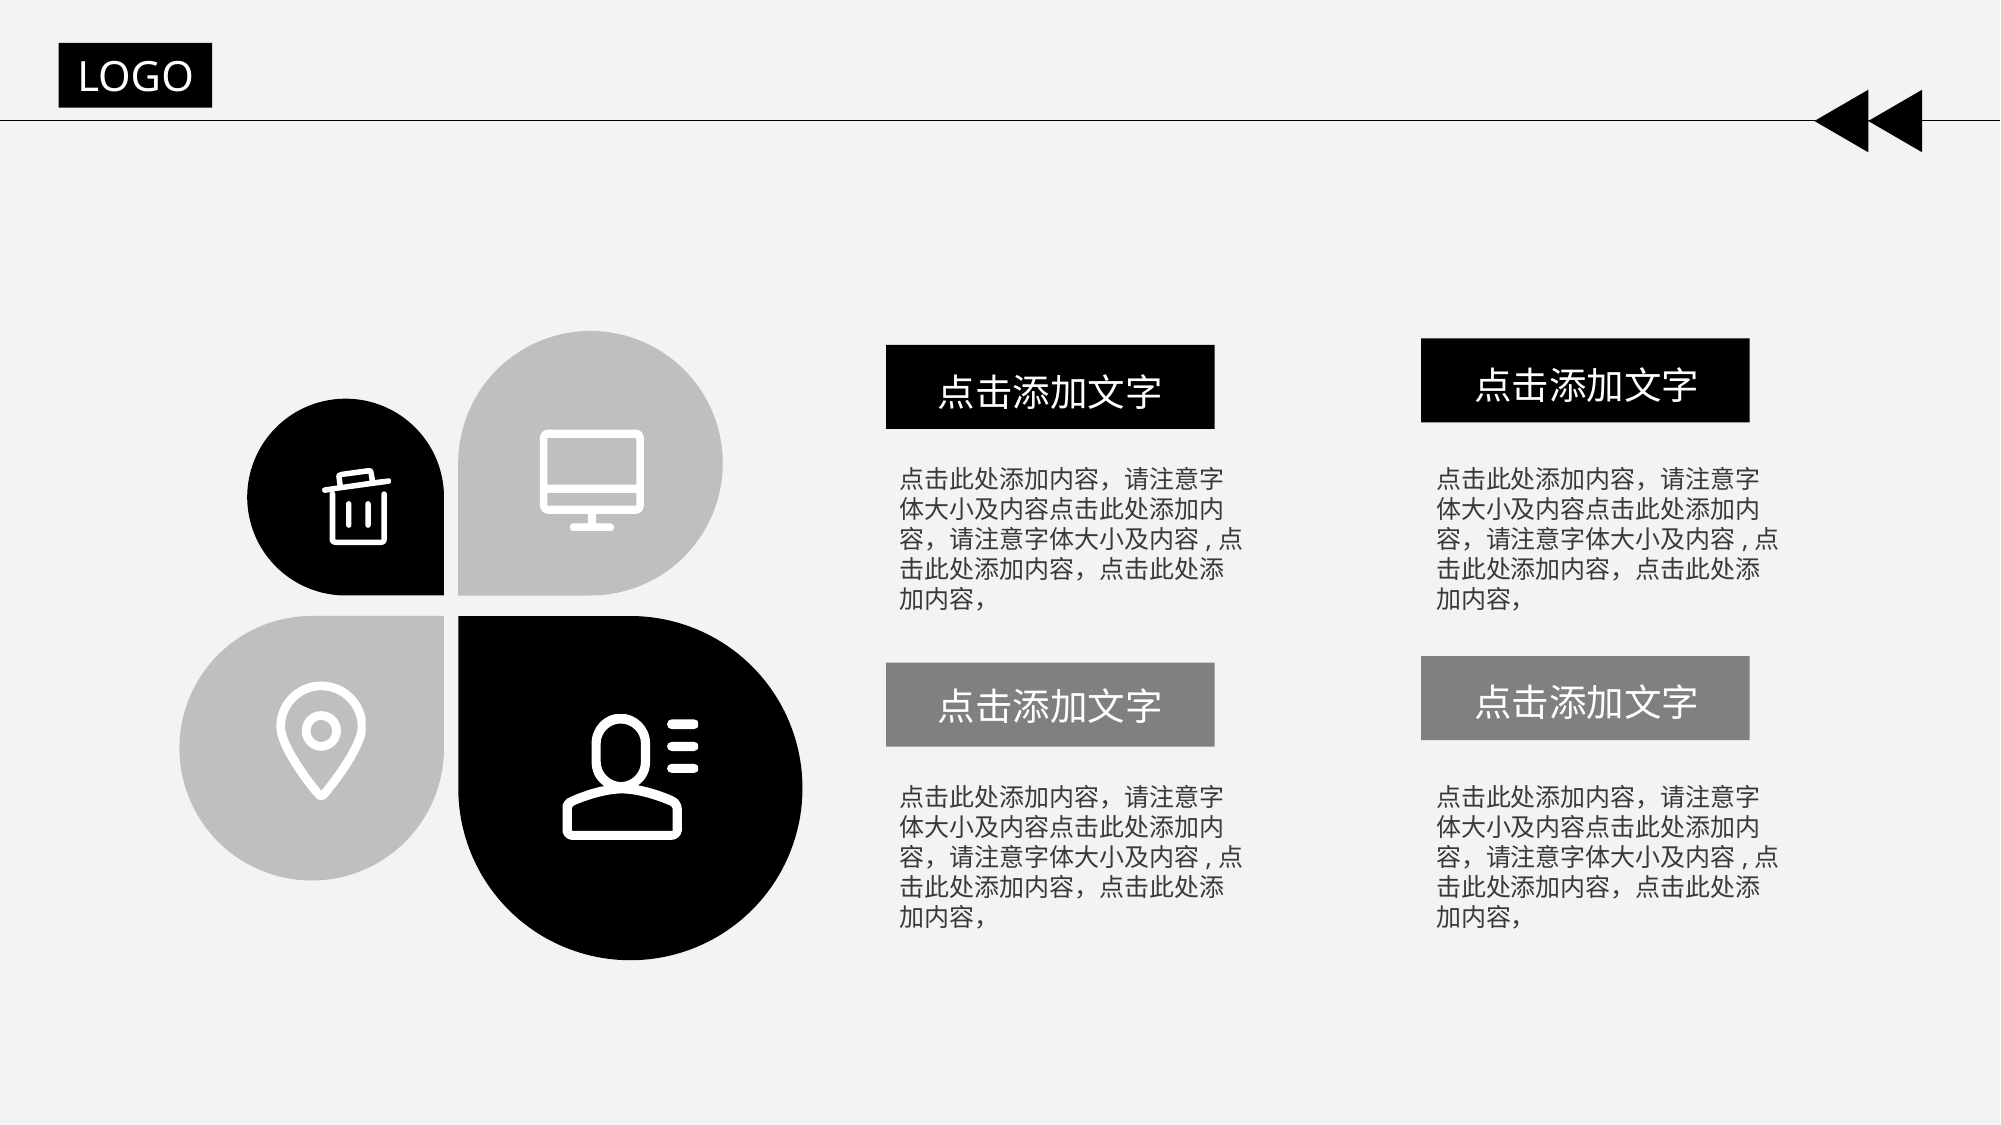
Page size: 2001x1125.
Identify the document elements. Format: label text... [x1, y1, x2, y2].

text_box 点击此处添加内容，请注意字体大小及内容点击此处添加内容，请注意字体大小及内容,点击此处添加内容，点击此处添加内容， [884, 456, 1260, 621]
text_box [457, 614, 804, 962]
text_box LOGO [58, 42, 213, 89]
text_box [885, 344, 1216, 430]
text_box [0, 89, 2000, 153]
text_box 点击添加文字 [922, 361, 1178, 422]
text_box 点击添加文字 [1459, 354, 1715, 415]
text_box 点击此处添加内容，请注意字体大小及内容点击此处添加内容，请注意字体大小及内容,点击此处添加内容，点击此处添加内容， [1421, 456, 1796, 621]
picture [0, 0, 2001, 1125]
text_box [885, 662, 1216, 748]
text_box [246, 397, 446, 597]
text_box [1420, 655, 1751, 741]
text_box [1420, 337, 1751, 423]
text_box 点击此处添加内容，请注意字体大小及内容点击此处添加内容，请注意字体大小及内容,点击此处添加内容，点击此处添加内容， [1421, 774, 1796, 939]
text_box [178, 614, 446, 882]
text_box 点击此处添加内容，请注意字体大小及内容点击此处添加内容，请注意字体大小及内容,点击此处添加内容，点击此处添加内容， [884, 774, 1260, 939]
text_box 点击添加文字 [1459, 671, 1715, 731]
text_box 点击添加文字 [922, 676, 1178, 736]
text_box [457, 329, 724, 597]
